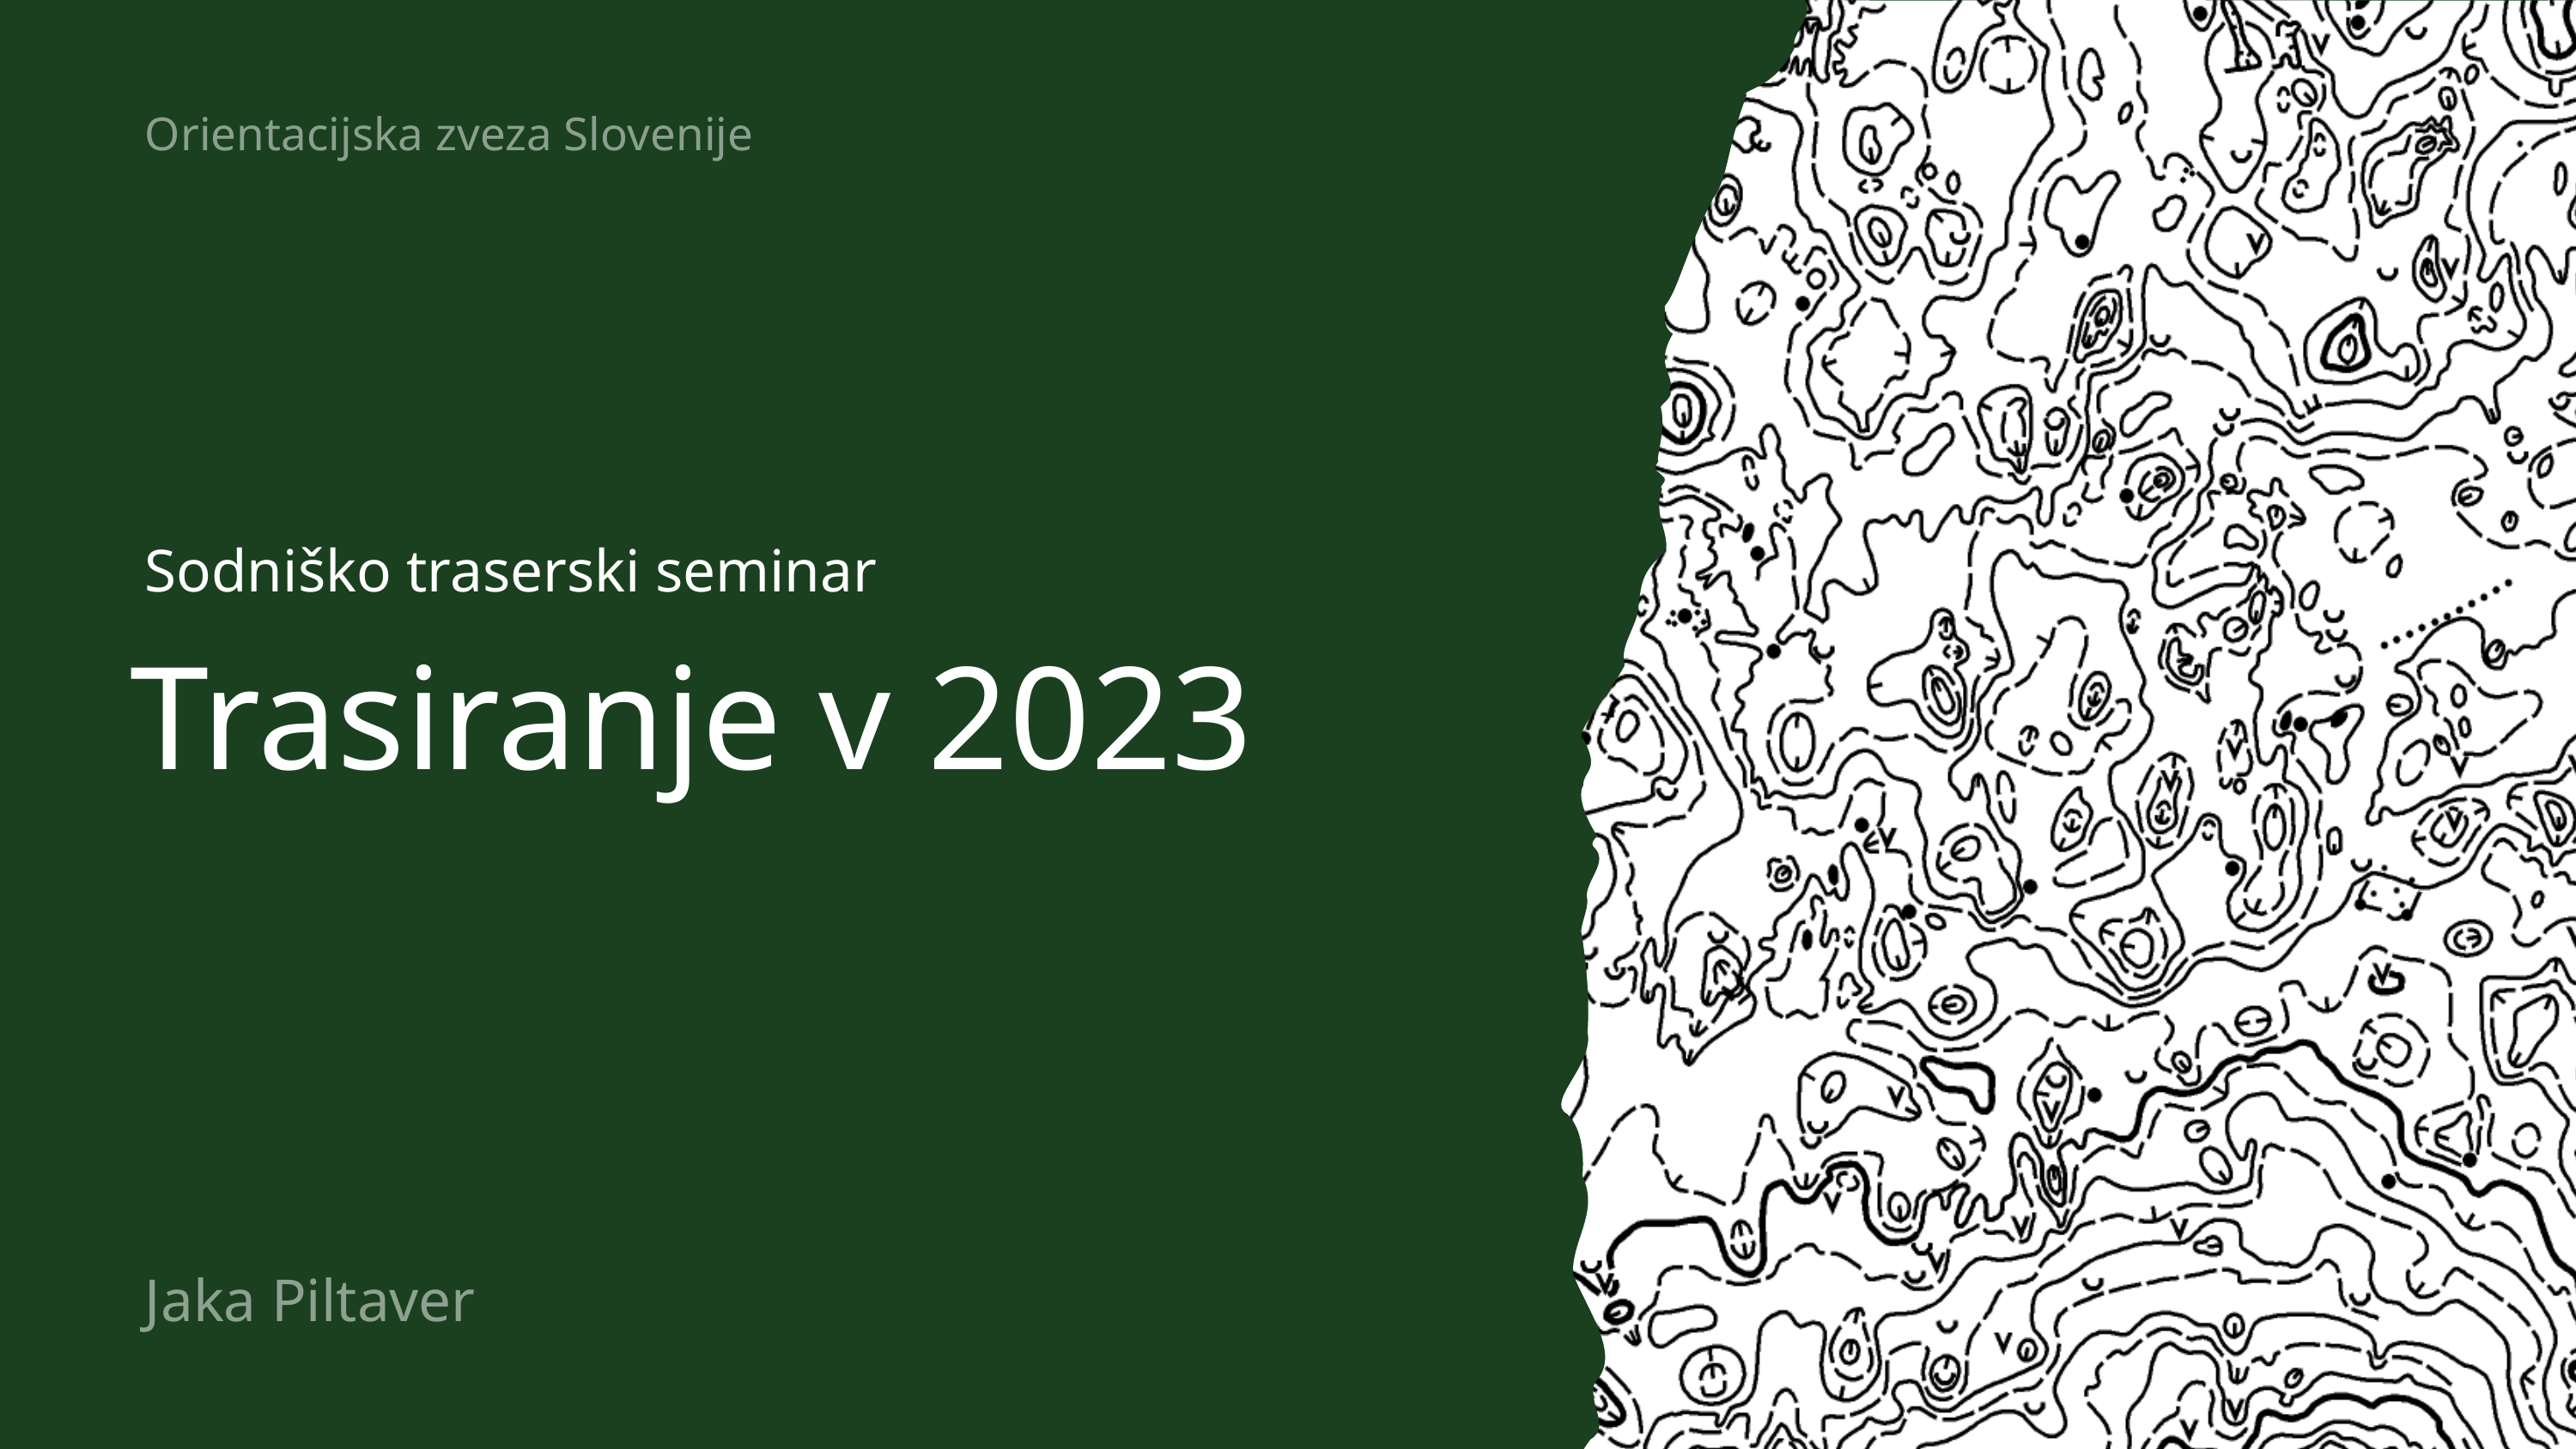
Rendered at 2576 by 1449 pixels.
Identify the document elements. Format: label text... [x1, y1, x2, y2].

text_box Jaka Piltaver [144, 1266, 821, 1334]
text_box Orientacijska zveza Slovenije [144, 107, 821, 161]
text_box Trasiranje v 2023 [130, 634, 1510, 798]
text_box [1561, 0, 2576, 1449]
text_box Sodniško traserski seminar [144, 537, 1033, 603]
